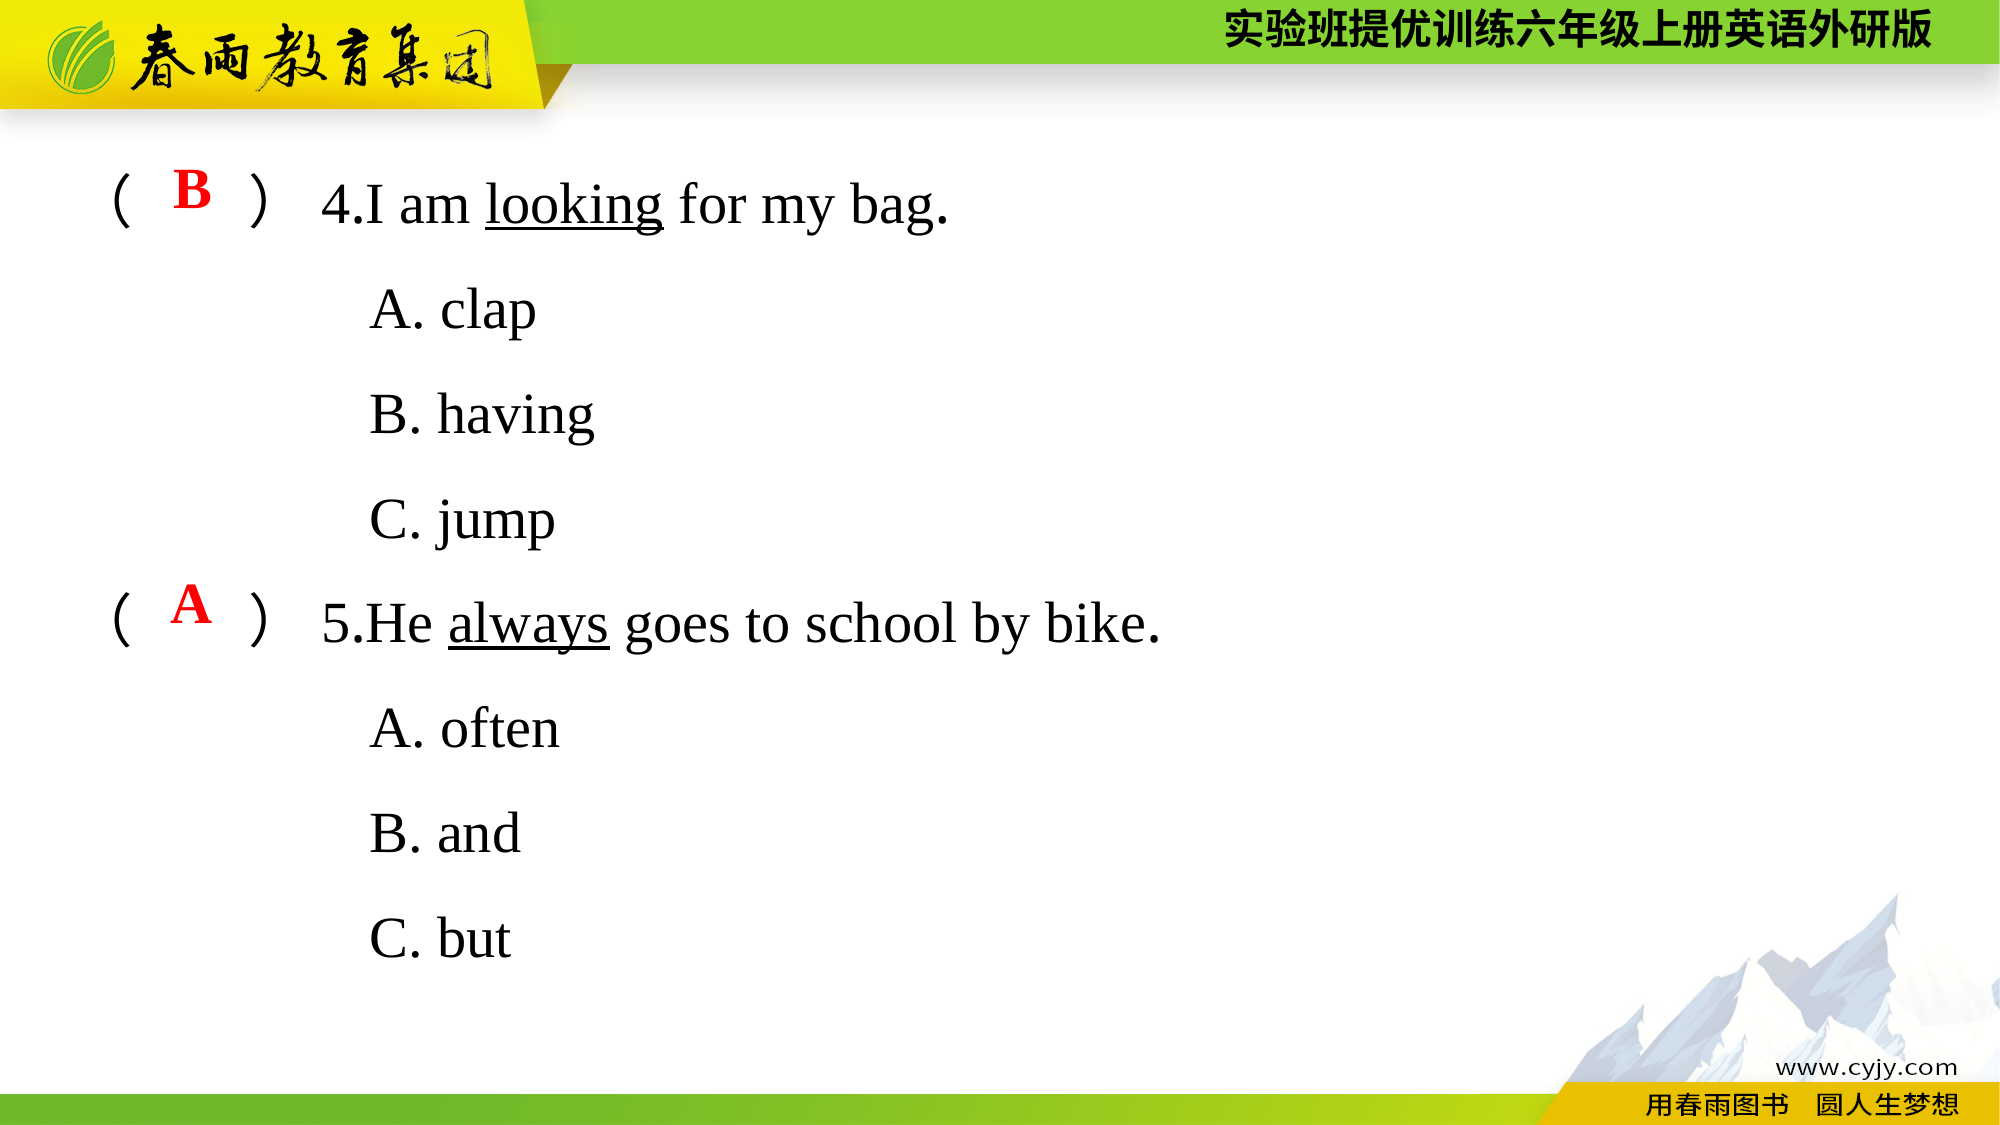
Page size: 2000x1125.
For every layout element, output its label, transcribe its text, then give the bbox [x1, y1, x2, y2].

picture [0, 0, 2000, 1125]
text_box B [158, 143, 228, 228]
list （ ）4.I am looking for my bag. A. clap B. having C. jump （ ）5.He always goes to school by bike. A. often B. and C. but [59, 122, 1944, 986]
text_box A [155, 558, 228, 643]
